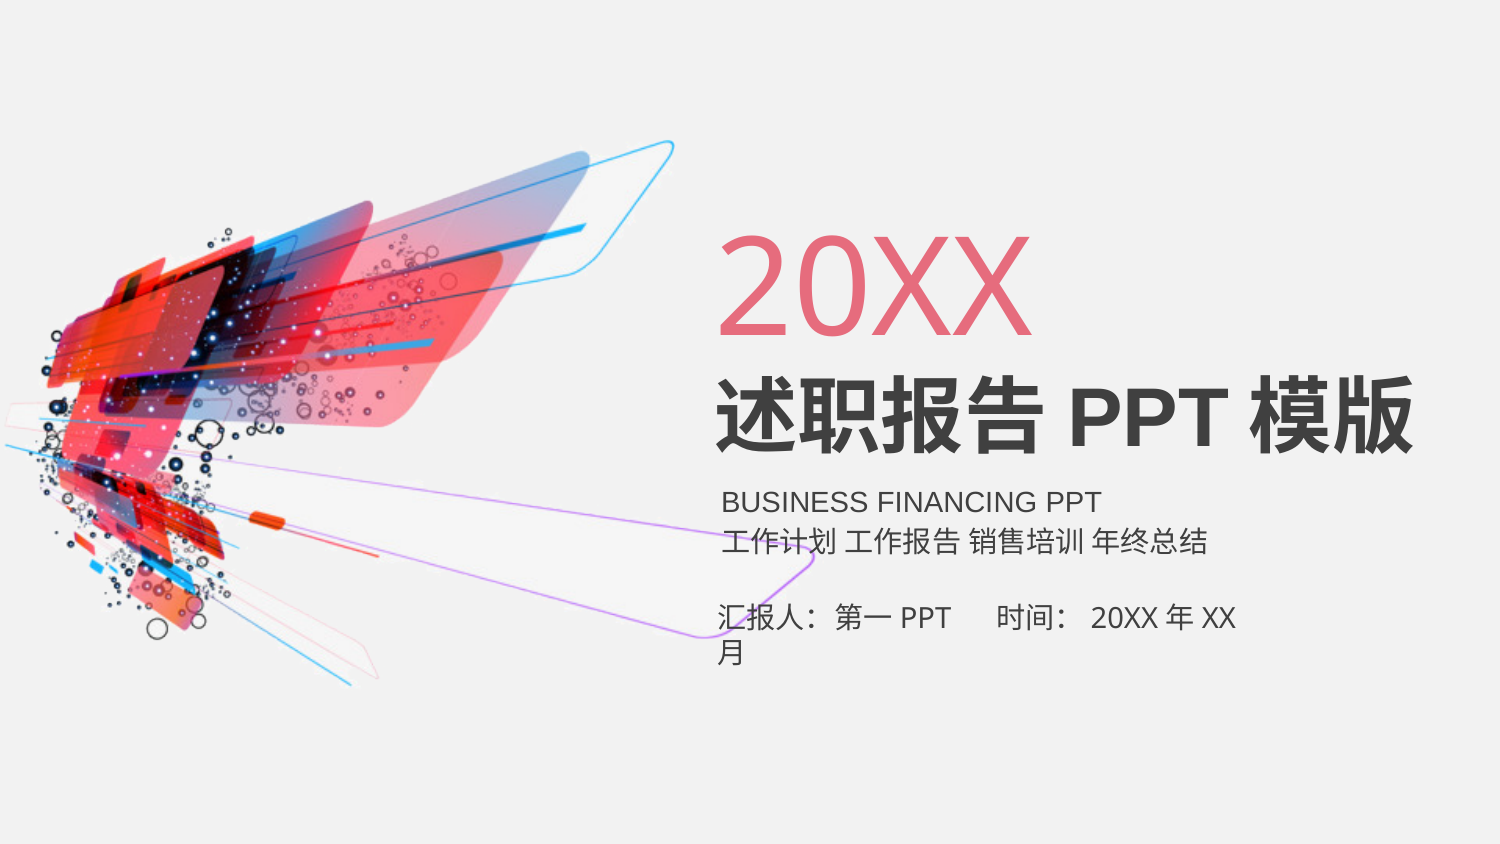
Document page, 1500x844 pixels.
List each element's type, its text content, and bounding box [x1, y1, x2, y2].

text_box BUSINESS FINANCING PPT 工作计划 工作报告 销售培训 年终总结 [907, 482, 1435, 559]
picture [0, 0, 904, 844]
text_box 20XX [907, 197, 1152, 363]
text_box 汇报人：第一PPT 时间：20XX年XX月 [907, 599, 1270, 669]
text_box 述职报告PPT模版 [907, 362, 1500, 463]
